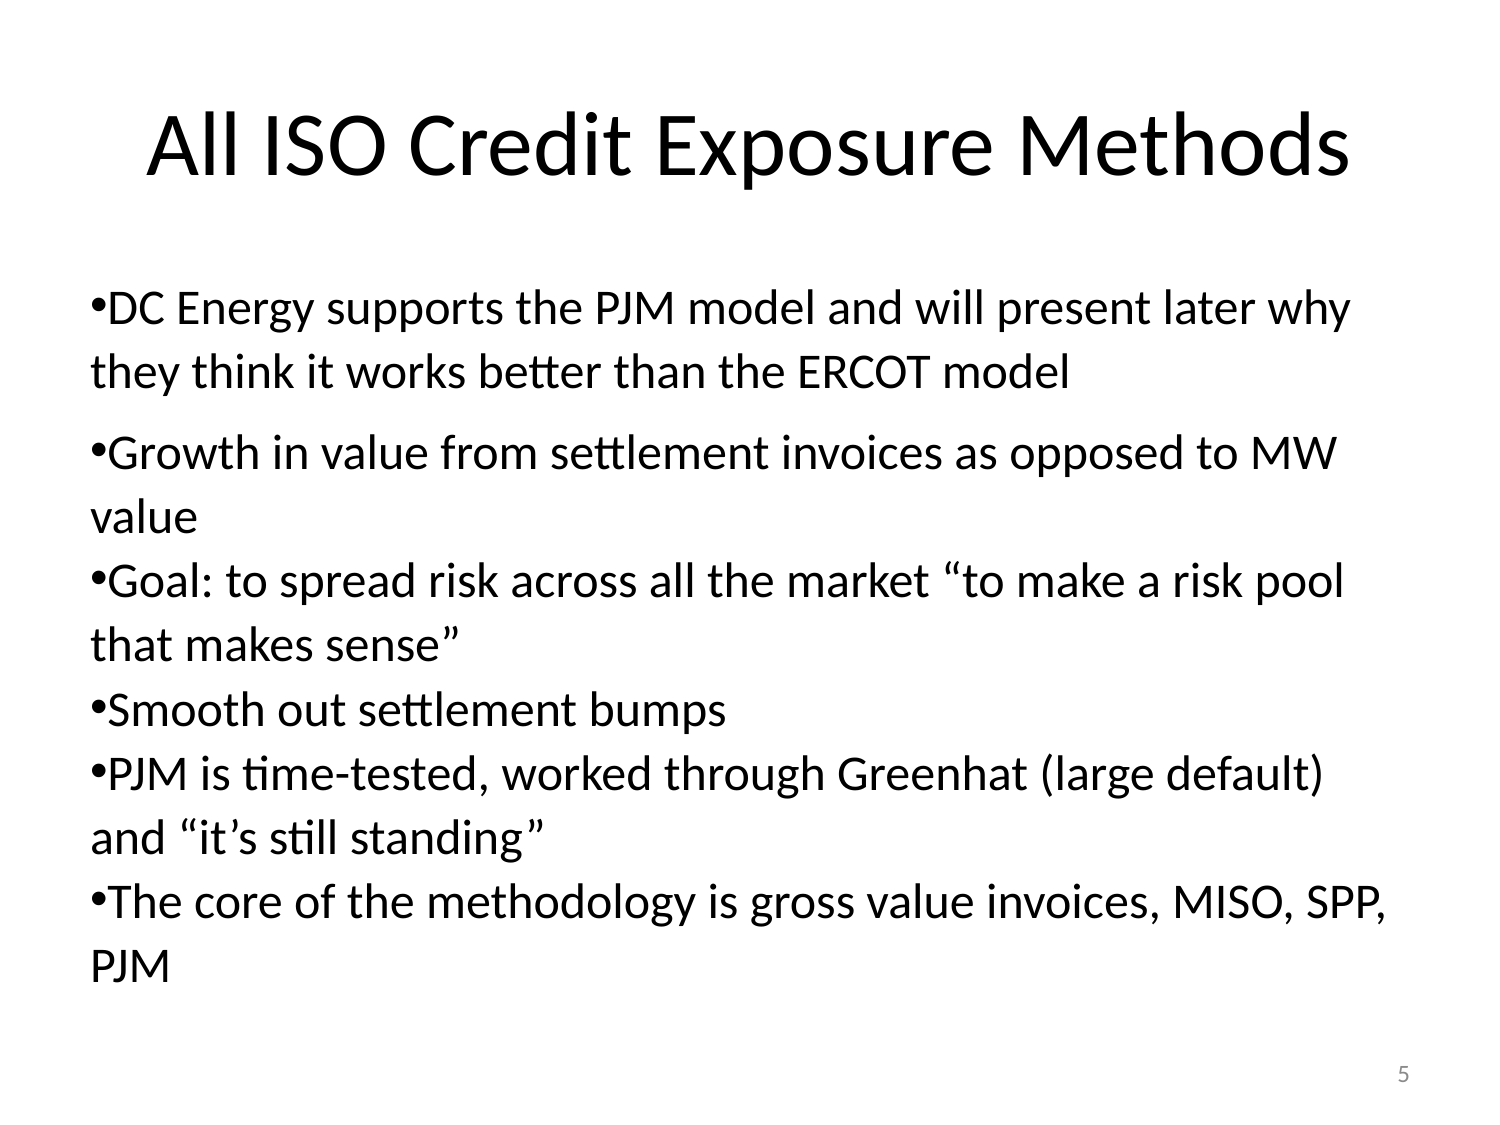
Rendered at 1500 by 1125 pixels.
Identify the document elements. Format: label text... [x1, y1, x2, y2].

title All ISO Credit Exposure Methods [75, 45, 1425, 233]
list DC Energy supports the PJM model and will present later why they think it works better than the ERCOT model Growth in value from settlement invoices as opposed to MW value Goal: to spread risk across all the market “to make a risk pool that makes sense” Smooth out settlement bumps PJM is time-tested, worked through Greenhat (large default) and “it’s still standing” The core of the methodology is gross value invoices, MISO, SPP, PJM [75, 262, 1425, 1005]
slide_number 5 [1074, 1042, 1425, 1103]
